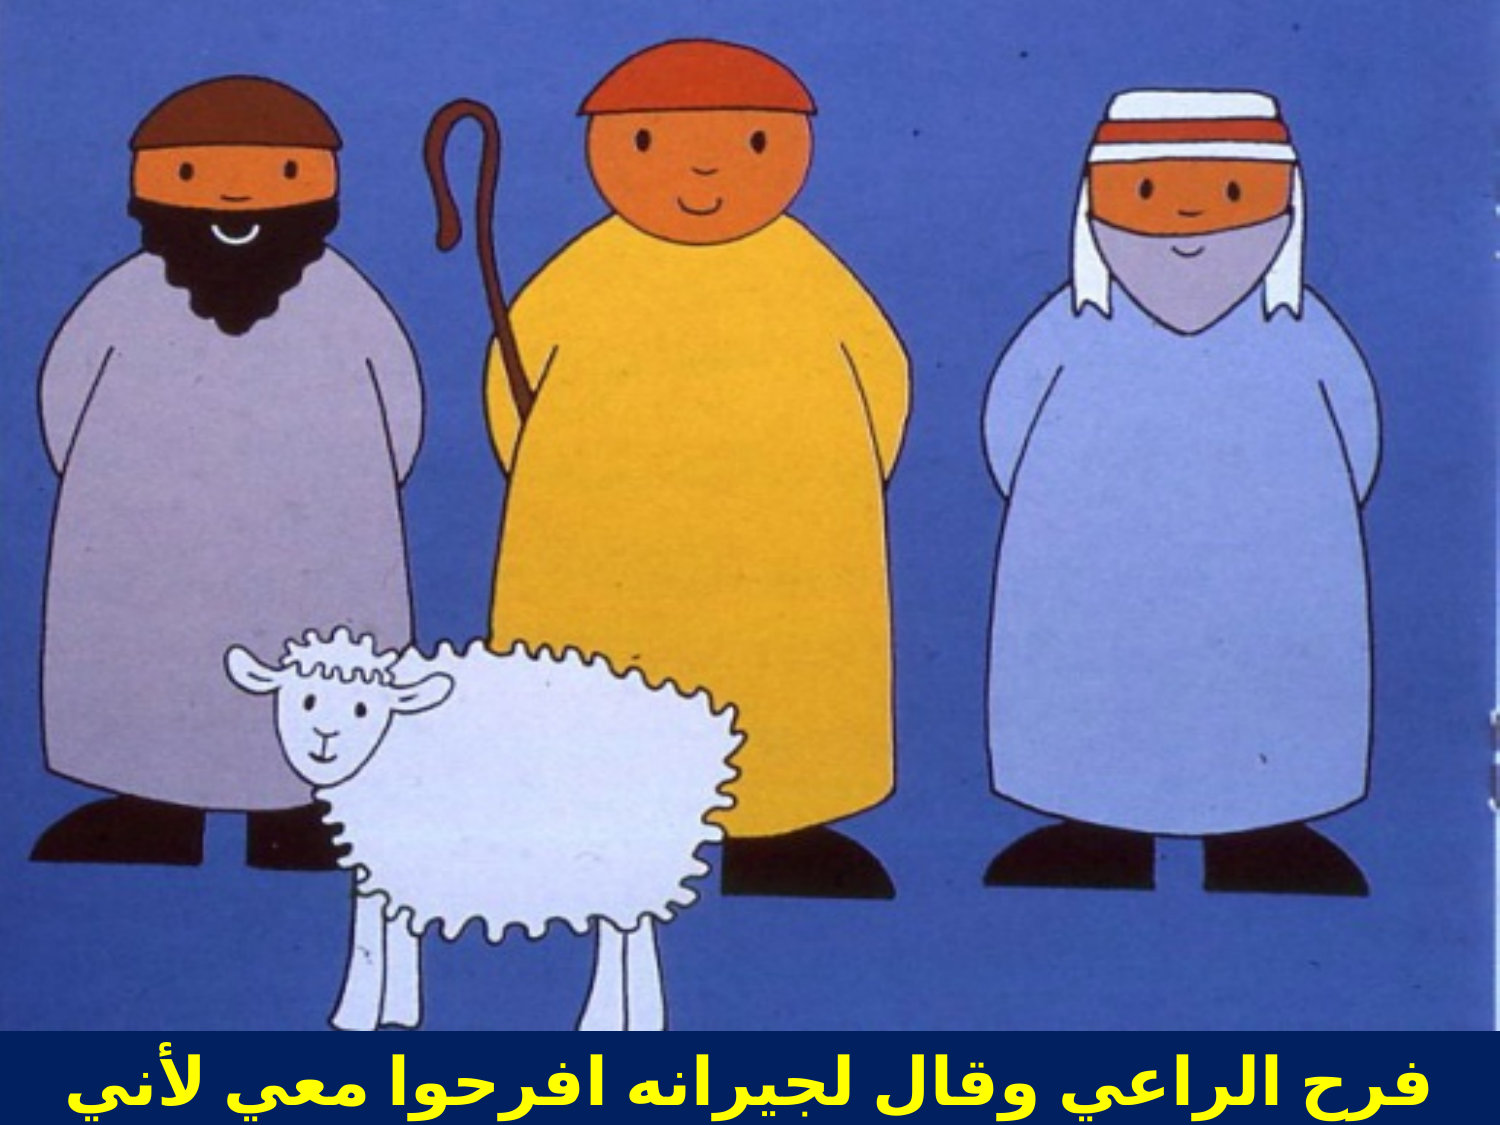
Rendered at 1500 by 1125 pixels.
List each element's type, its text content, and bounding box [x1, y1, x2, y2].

picture [0, 0, 1500, 1032]
text_box فرح الراعي وقال لجيرانه افرحوا معي لأني وجدت خروفي الضائع [0, 1040, 1500, 1125]
